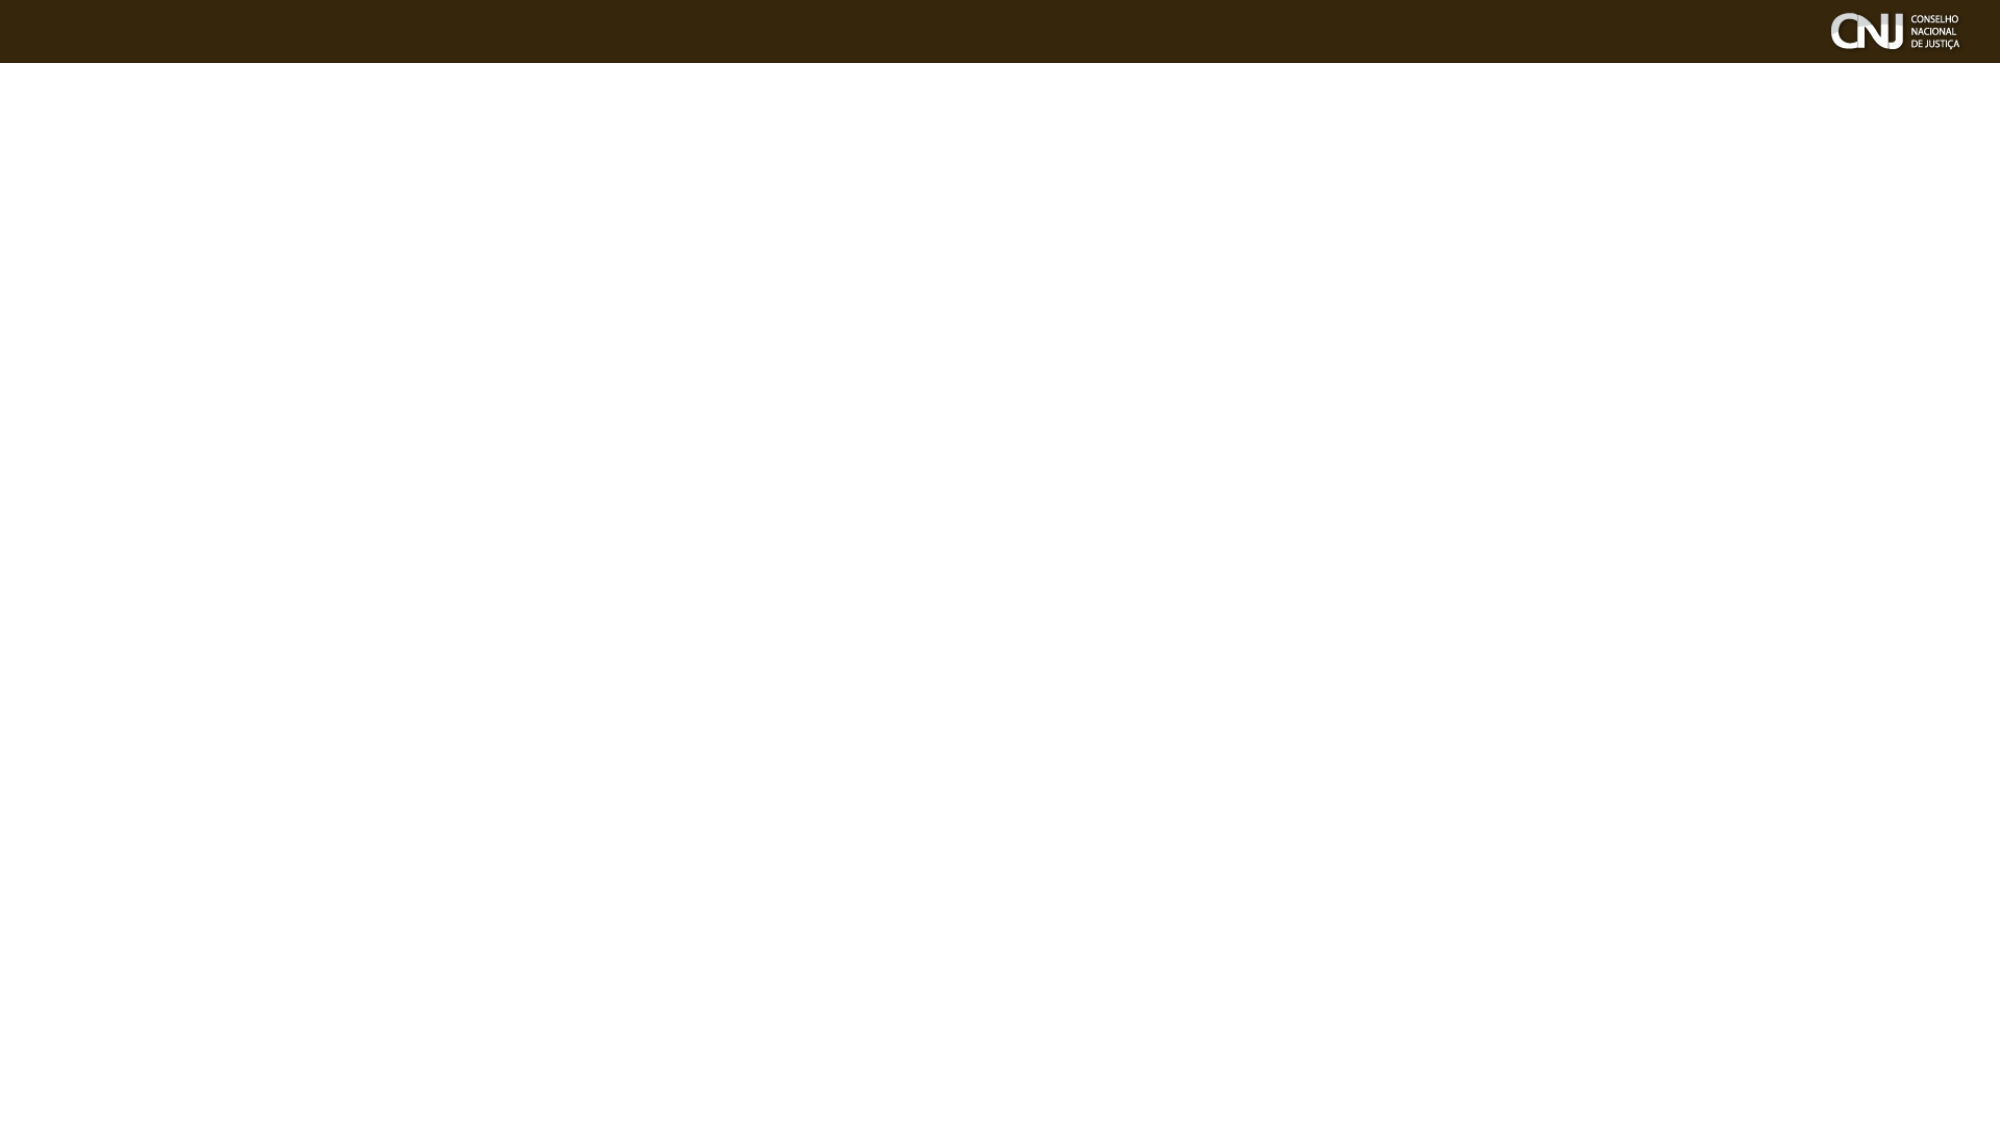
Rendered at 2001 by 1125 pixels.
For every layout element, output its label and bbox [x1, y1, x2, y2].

picture [0, 0, 2000, 63]
